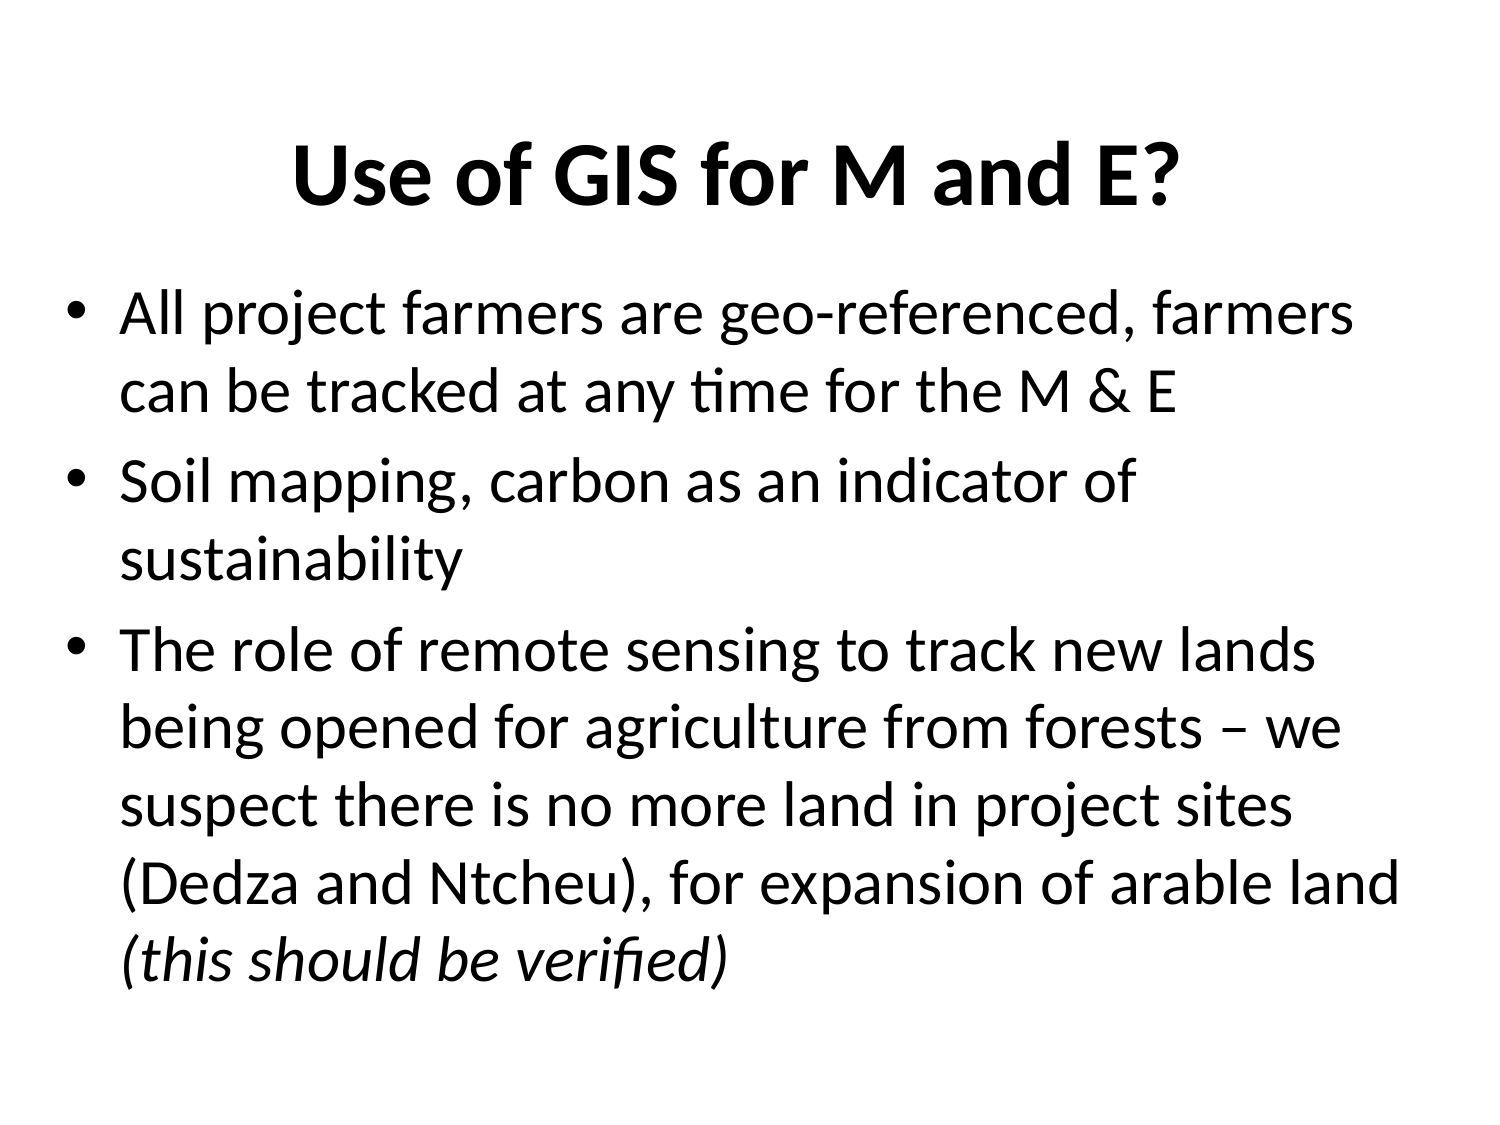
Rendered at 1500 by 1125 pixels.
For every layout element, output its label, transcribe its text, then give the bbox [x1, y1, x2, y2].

list All project farmers are geo-referenced, farmers can be tracked at any time for the M & E Soil mapping, carbon as an indicator of sustainability The role of remote sensing to track new lands being opened for agriculture from forests – we suspect there is no more land in project sites (Dedza and Ntcheu), for expansion of arable land (this should be verified) [50, 262, 1425, 1005]
title Use of GIS for M and E? [62, 75, 1413, 262]
